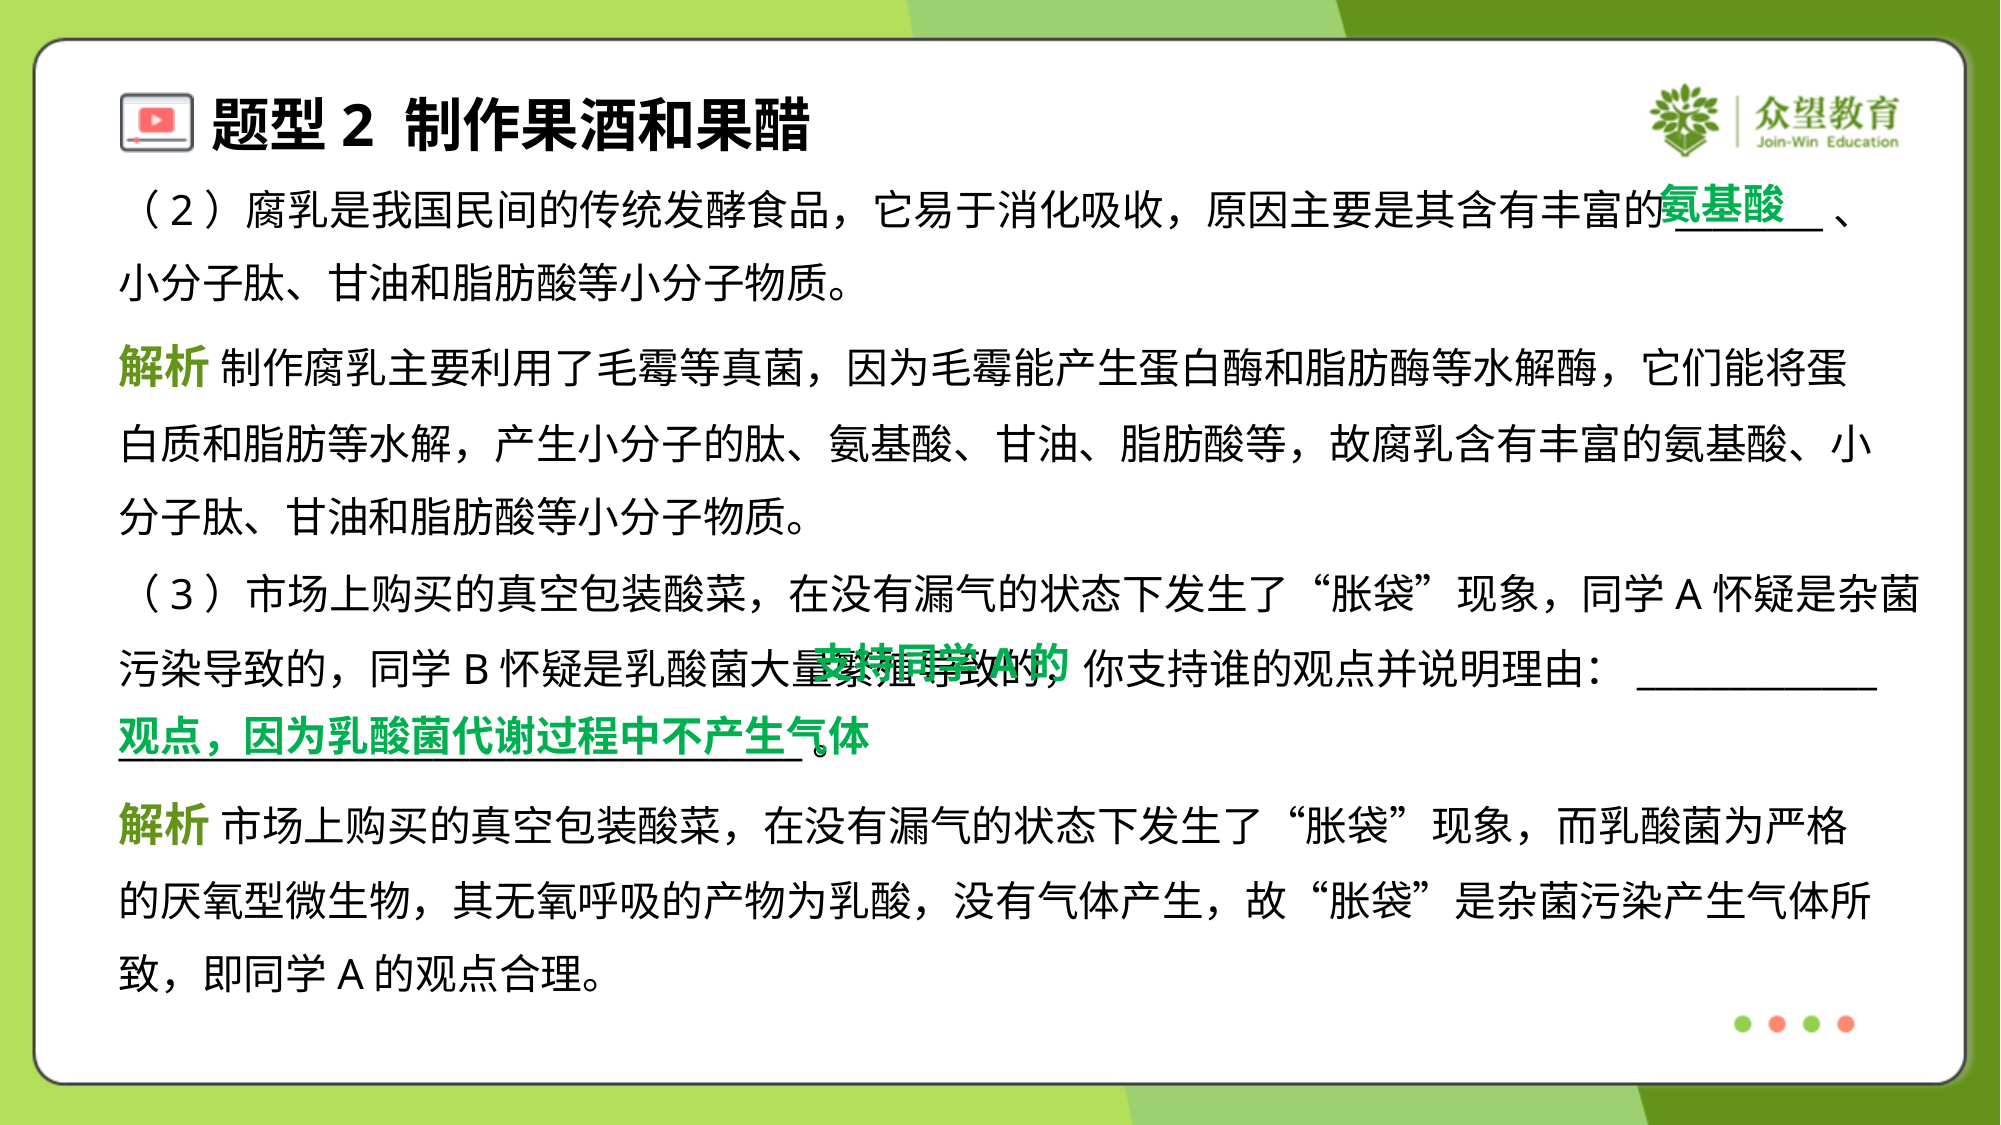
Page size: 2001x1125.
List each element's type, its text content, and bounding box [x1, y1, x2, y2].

picture [0, 0, 2000, 1125]
text_box （2）腐乳是我国民间的传统发酵食品，它易于消化吸收，原因主要是其含有丰富的________、 小分子肽、甘油和脂肪酸等小分子物质。 [118, 158, 1883, 300]
text_box 解析 制作腐乳主要利用了毛霉等真菌，因为毛霉能产生蛋白酶和脂肪酶等水解酶，它们能将蛋 白质和脂肪等水解，产生小分子的肽、氨基酸、甘油、脂肪酸等，故腐乳含有丰富的氨基酸、小 分子肽、甘油和脂肪酸等小分子物质。 [118, 315, 1883, 534]
text_box 支持同学A的 观点，因为乳酸菌代谢过程中不产生气体 [118, 611, 1882, 753]
text_box 氨基酸 [1644, 152, 1800, 220]
text_box 解析 市场上购买的真空包装酸菜，在没有漏气的状态下发生了“胀袋”现象，而乳酸菌为严格 的厌氧型微生物，其无氧呼吸的产物为乳酸，没有气体产生，故“胀袋”是杂菌污染产生气体所 致，即同学A的观点合理。 [118, 773, 1883, 991]
text_box （3）市场上购买的真空包装酸菜，在没有漏气的状态下发生了“胀袋”现象，同学A怀疑是杂菌 污染导致的，同学B怀疑是乳酸菌大量繁殖导致的，你支持谁的观点并说明理由：_____________ _____________________________________。 [118, 543, 1883, 757]
